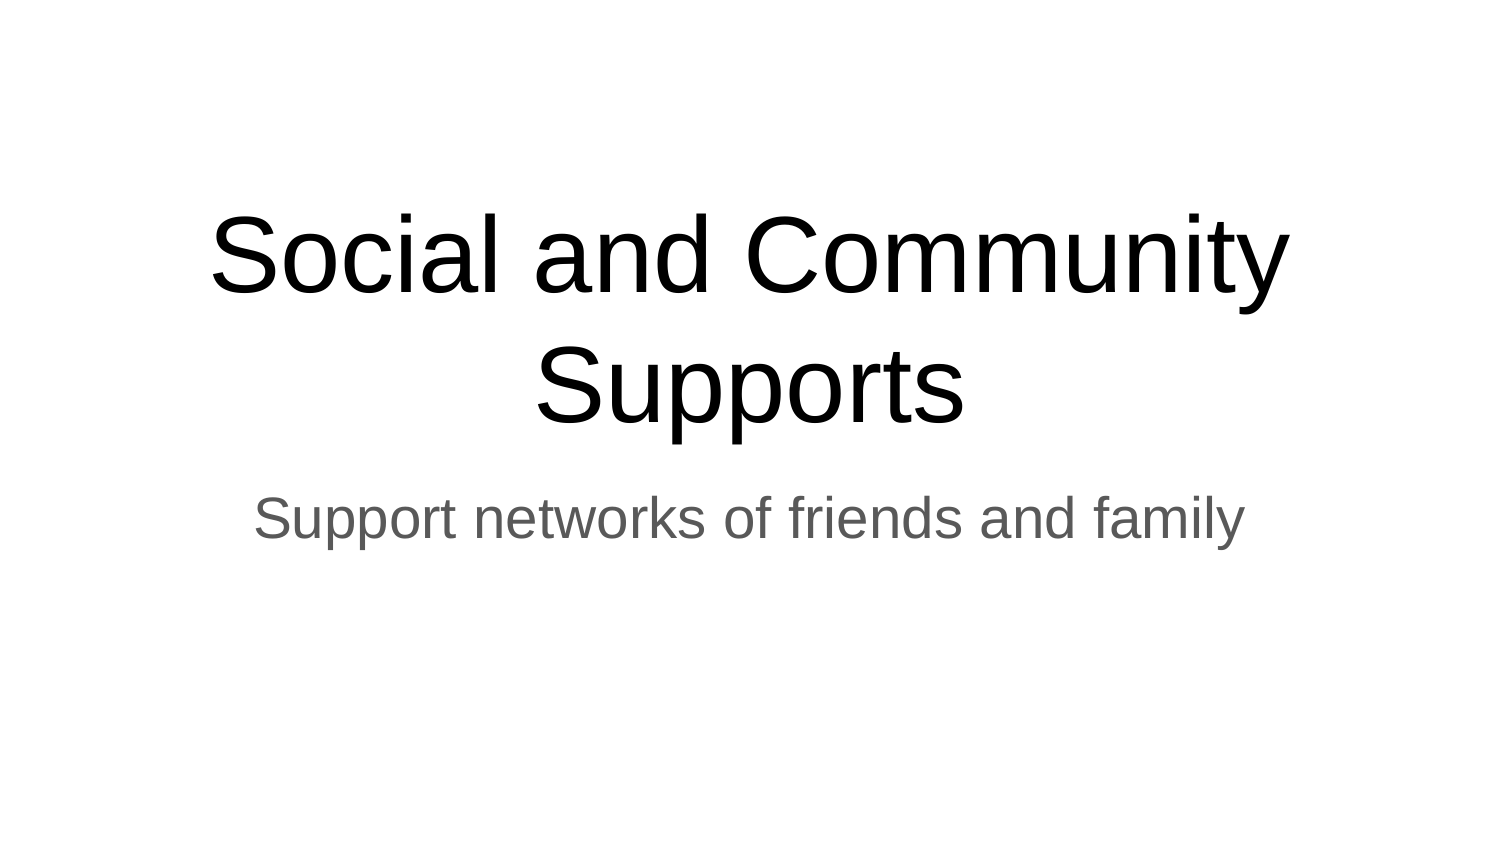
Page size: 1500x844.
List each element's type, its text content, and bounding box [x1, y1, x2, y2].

title Social and Community Supports [51, 122, 1449, 459]
subtitle Support networks of friends and family [51, 464, 1449, 595]
